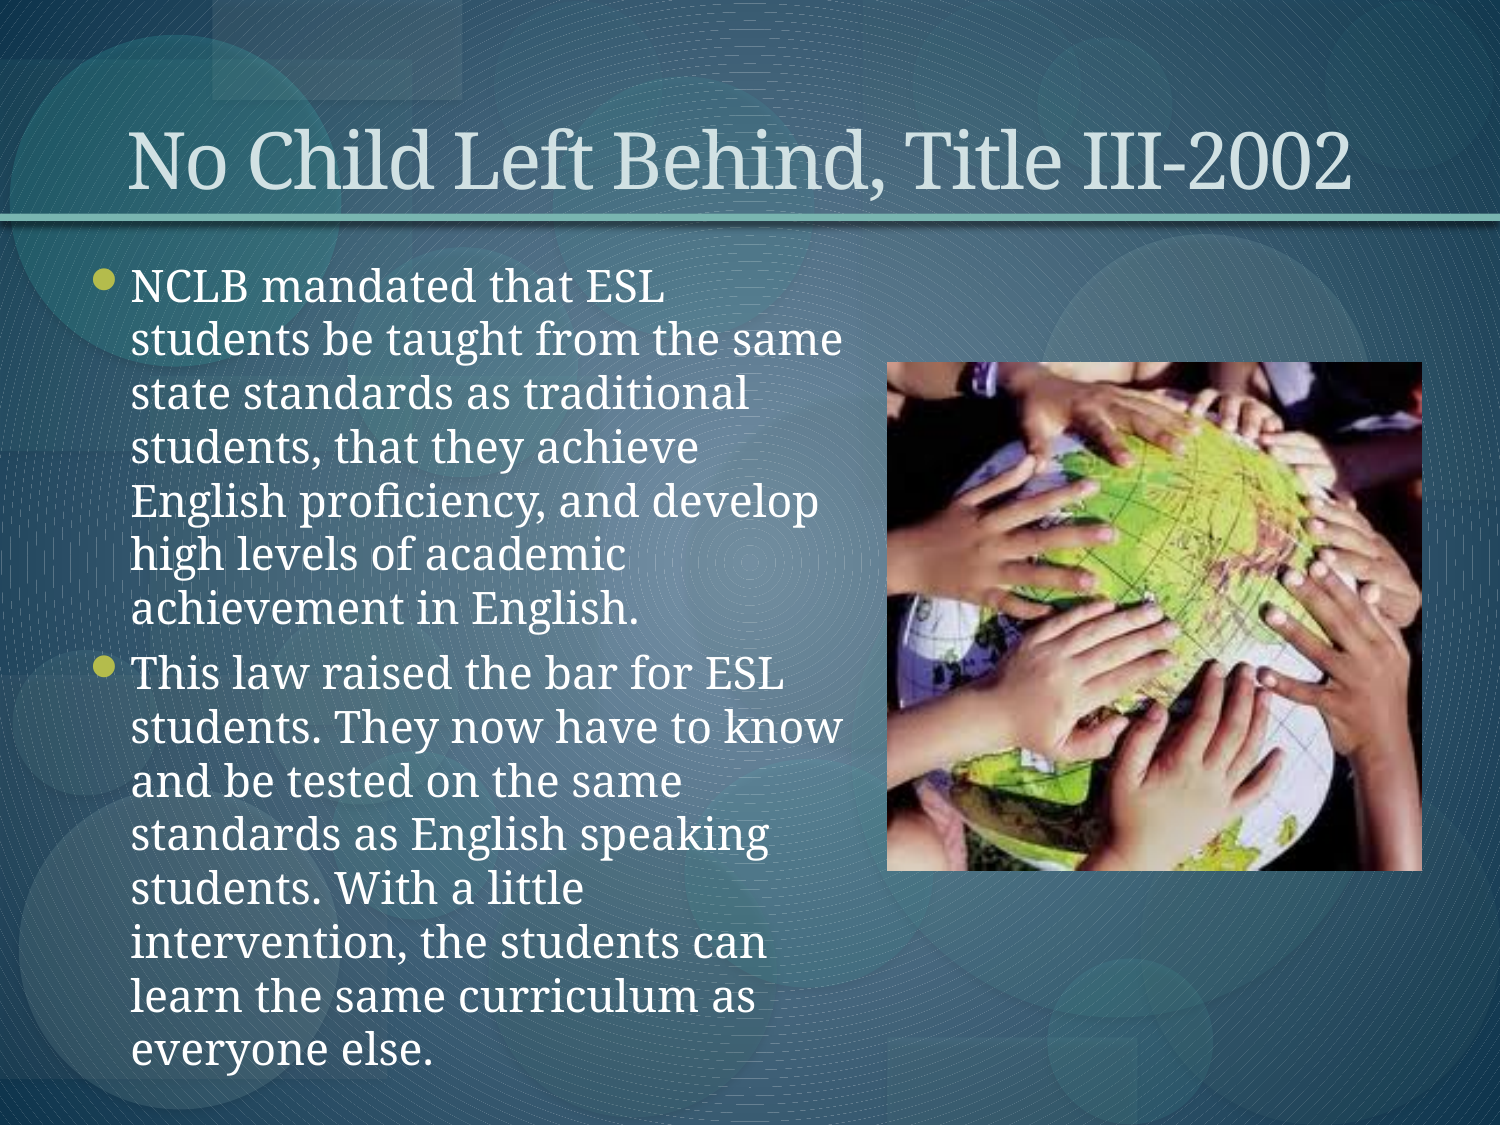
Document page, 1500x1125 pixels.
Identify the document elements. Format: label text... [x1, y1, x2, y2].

title No Child Left Behind, Title III-2002 [75, 24, 1425, 213]
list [887, 362, 1422, 872]
list NCLB mandated that ESL students be taught from the same state standards as traditional students, that they achieve English proficiency, and develop high levels of academic achievement in English. This law raised the bar for ESL students. They now have to know and be tested on the same standards as English speaking students. With a little intervention, the students can learn the same curriculum as everyone else. [75, 249, 863, 1100]
